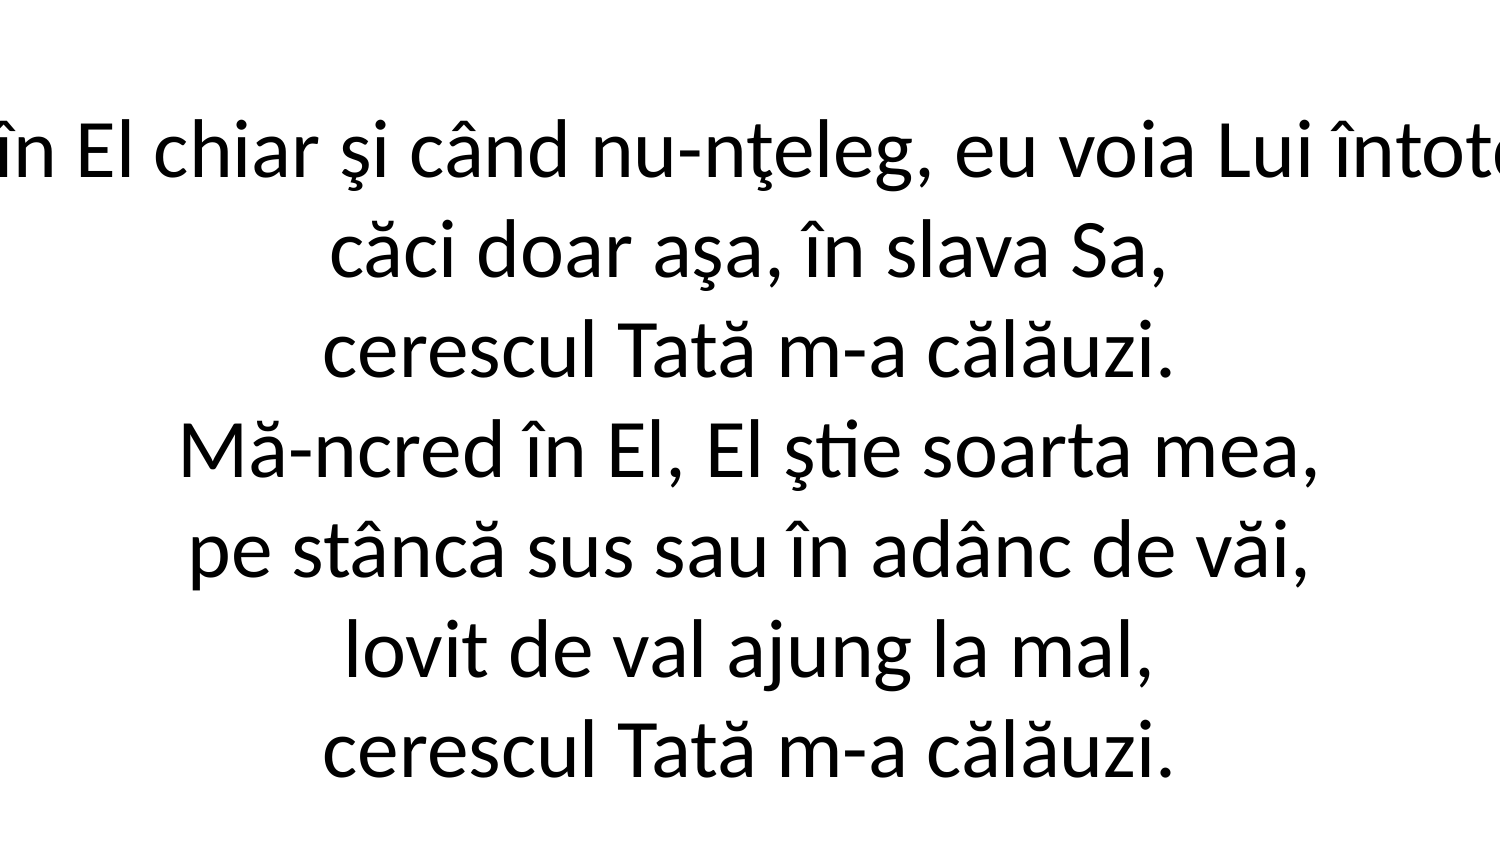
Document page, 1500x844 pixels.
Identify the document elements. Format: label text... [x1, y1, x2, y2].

text_box 2. Mă-ncred în El chiar şi când nu-nţeleg, eu voia Lui întotdeauna-aleg; căci doar aşa, în slava Sa, cerescul Tată m-a călăuzi. Mă-ncred în El, El ştie soarta mea, pe stâncă sus sau în adânc de văi, lovit de val ajung la mal, cerescul Tată m-a călăuzi. [0, 42, 1500, 802]
